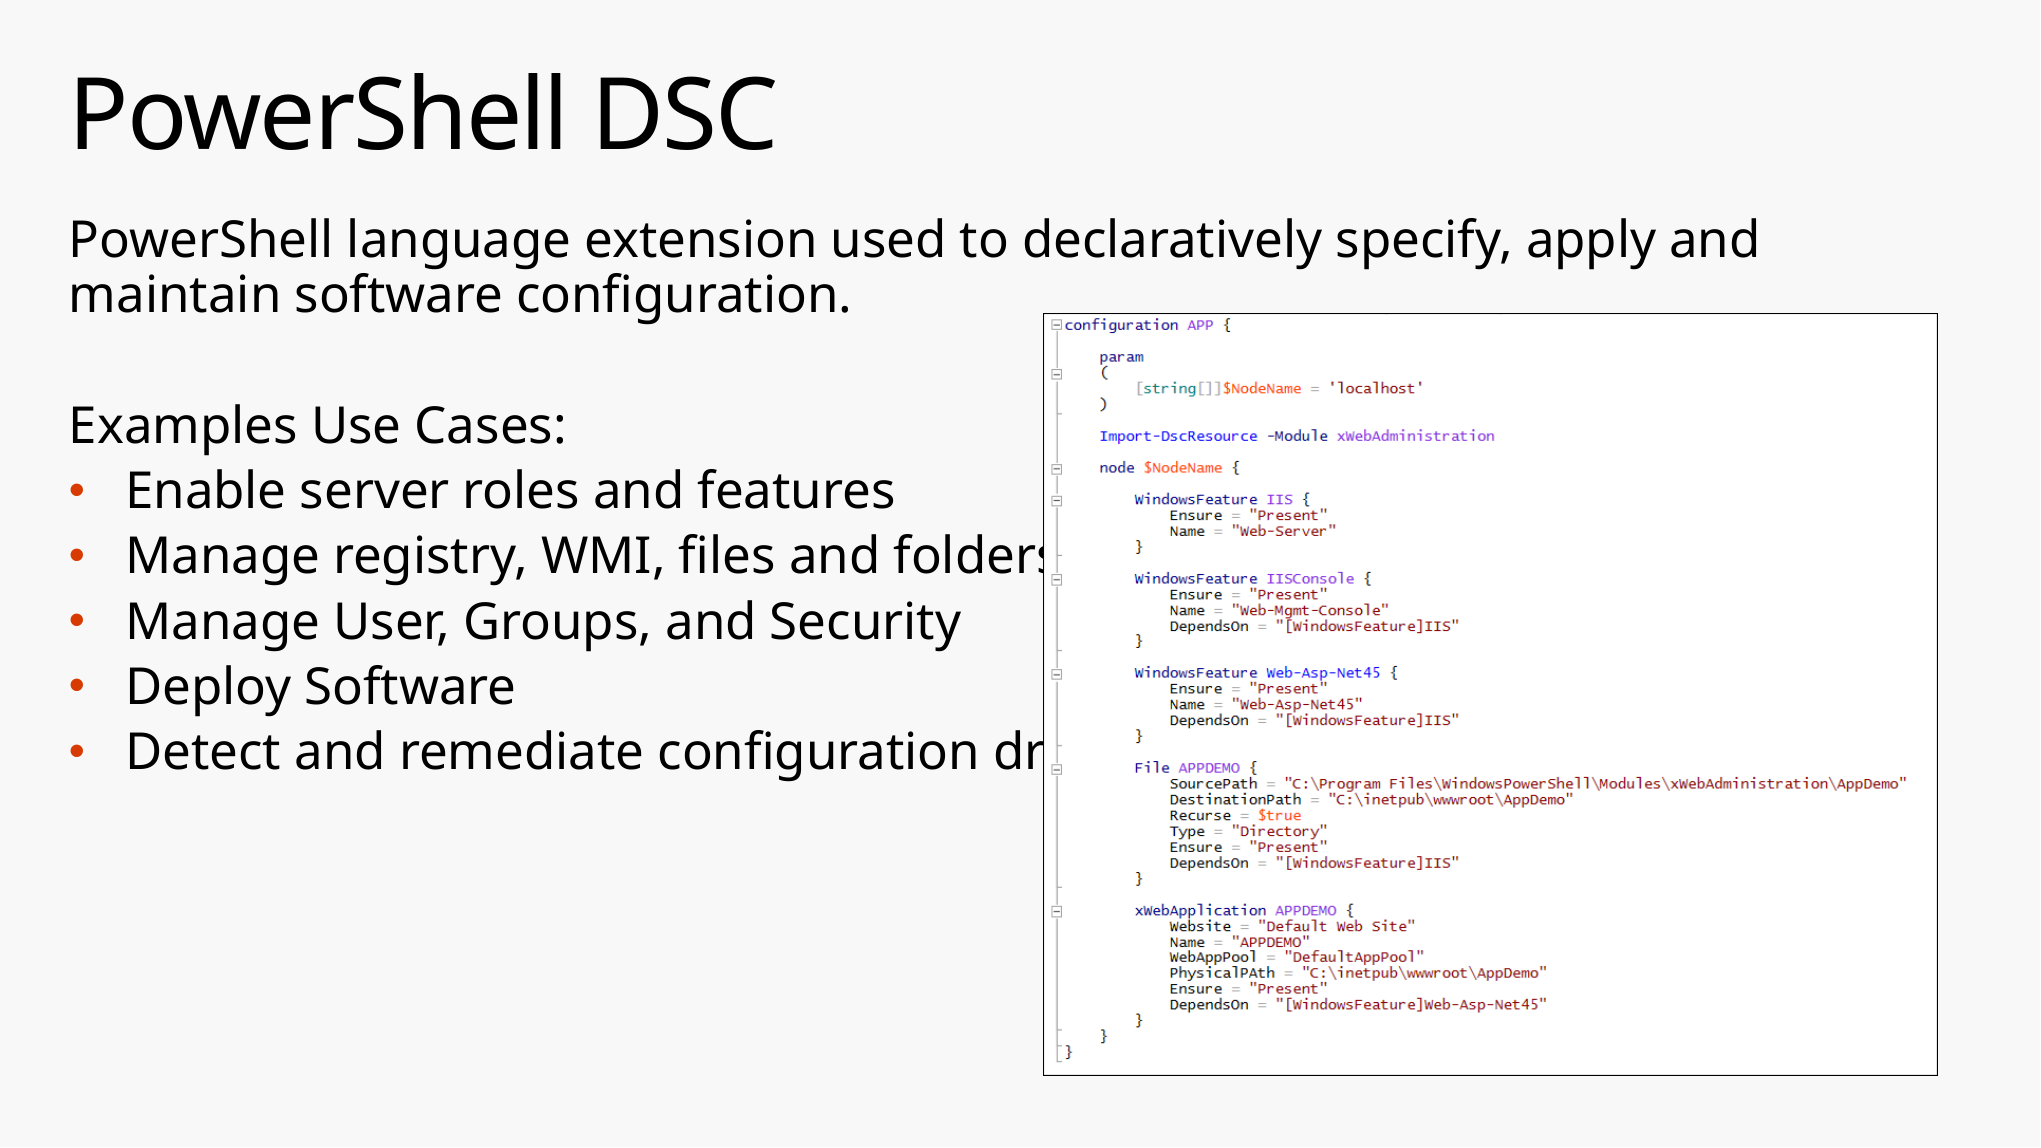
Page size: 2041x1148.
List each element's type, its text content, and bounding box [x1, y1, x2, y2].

list PowerShell language extension used to declaratively specify, apply and maintain software configuration. Examples Use Cases: Enable server roles and features Manage registry, WMI, files and folders Manage User, Groups, and Security Deploy Software Detect and remediate configuration drift [45, 198, 1996, 928]
picture [1043, 313, 1939, 1076]
title PowerShell DSC [45, 48, 1996, 198]
